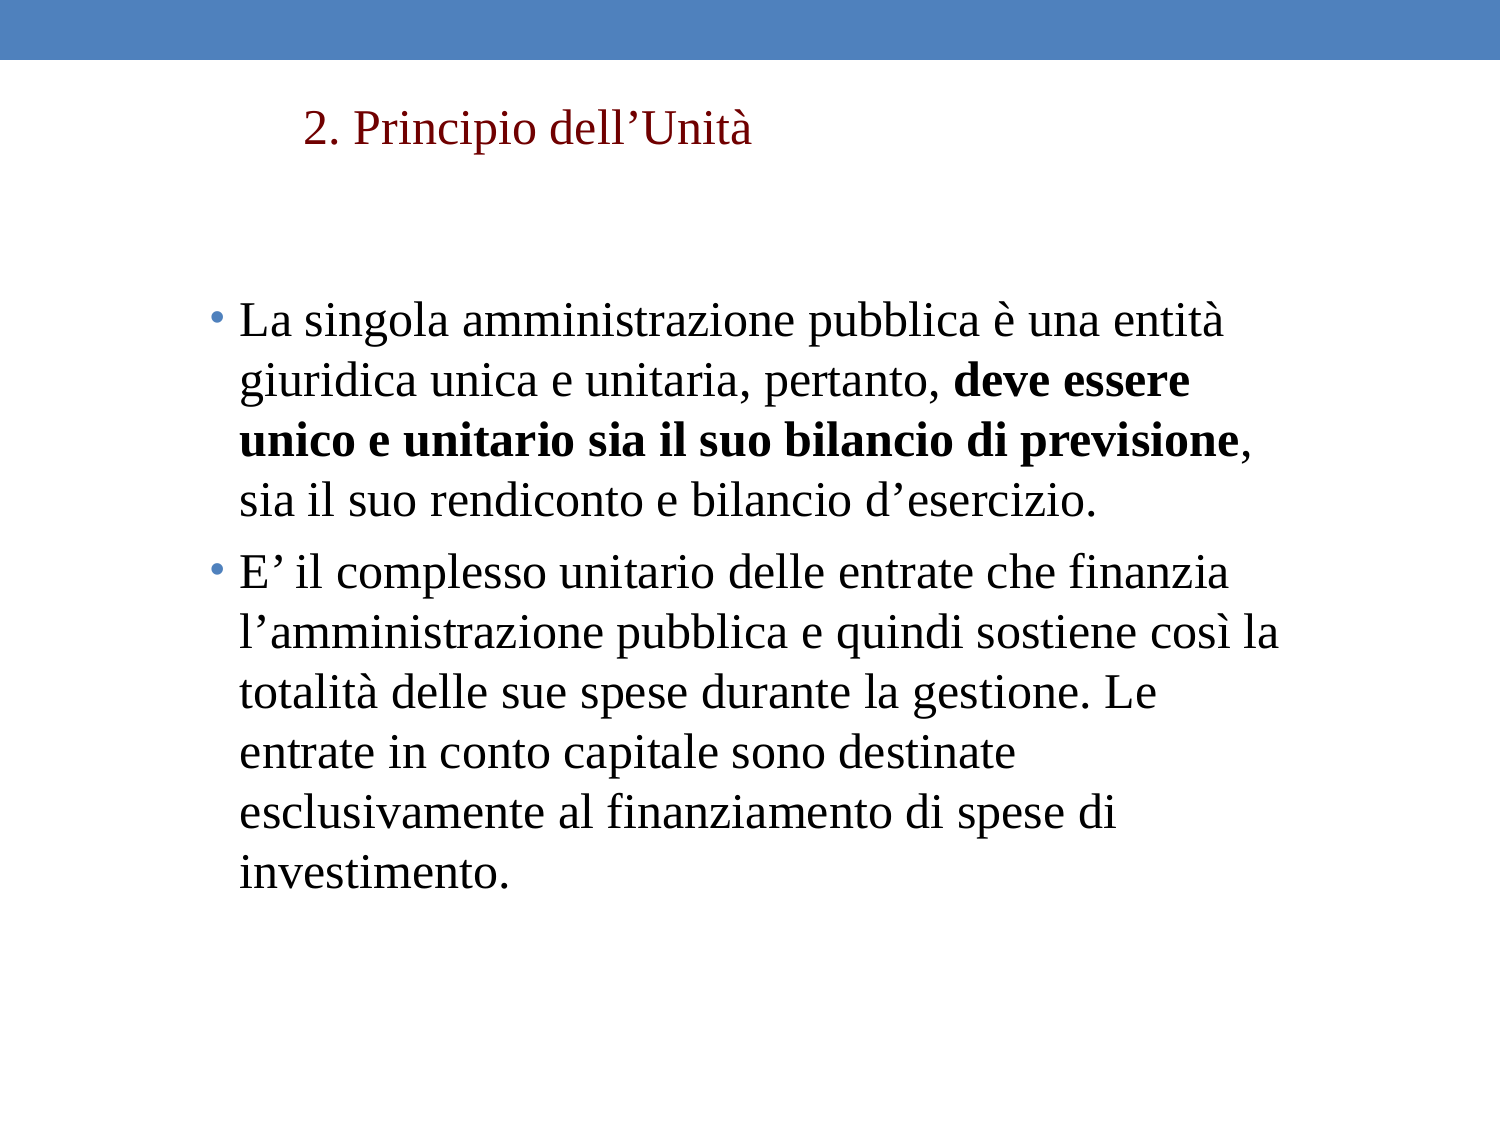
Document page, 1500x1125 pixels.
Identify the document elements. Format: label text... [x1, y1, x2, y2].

list La singola amministrazione pubblica è una entità giuridica unica e unitaria, pertanto, deve essere unico e unitario sia il suo bilancio di previsione, sia il suo rendiconto e bilancio d’esercizio. E’ il complesso unitario delle entrate che finanzia l’amministrazione pubblica e quindi sostiene così la totalità delle sue spese durante la gestione. Le entrate in conto capitale sono destinate esclusivamente al finanziamento di spese di investimento. [194, 278, 1306, 823]
text_box 2. Principio dell’Unità [289, 87, 1211, 162]
